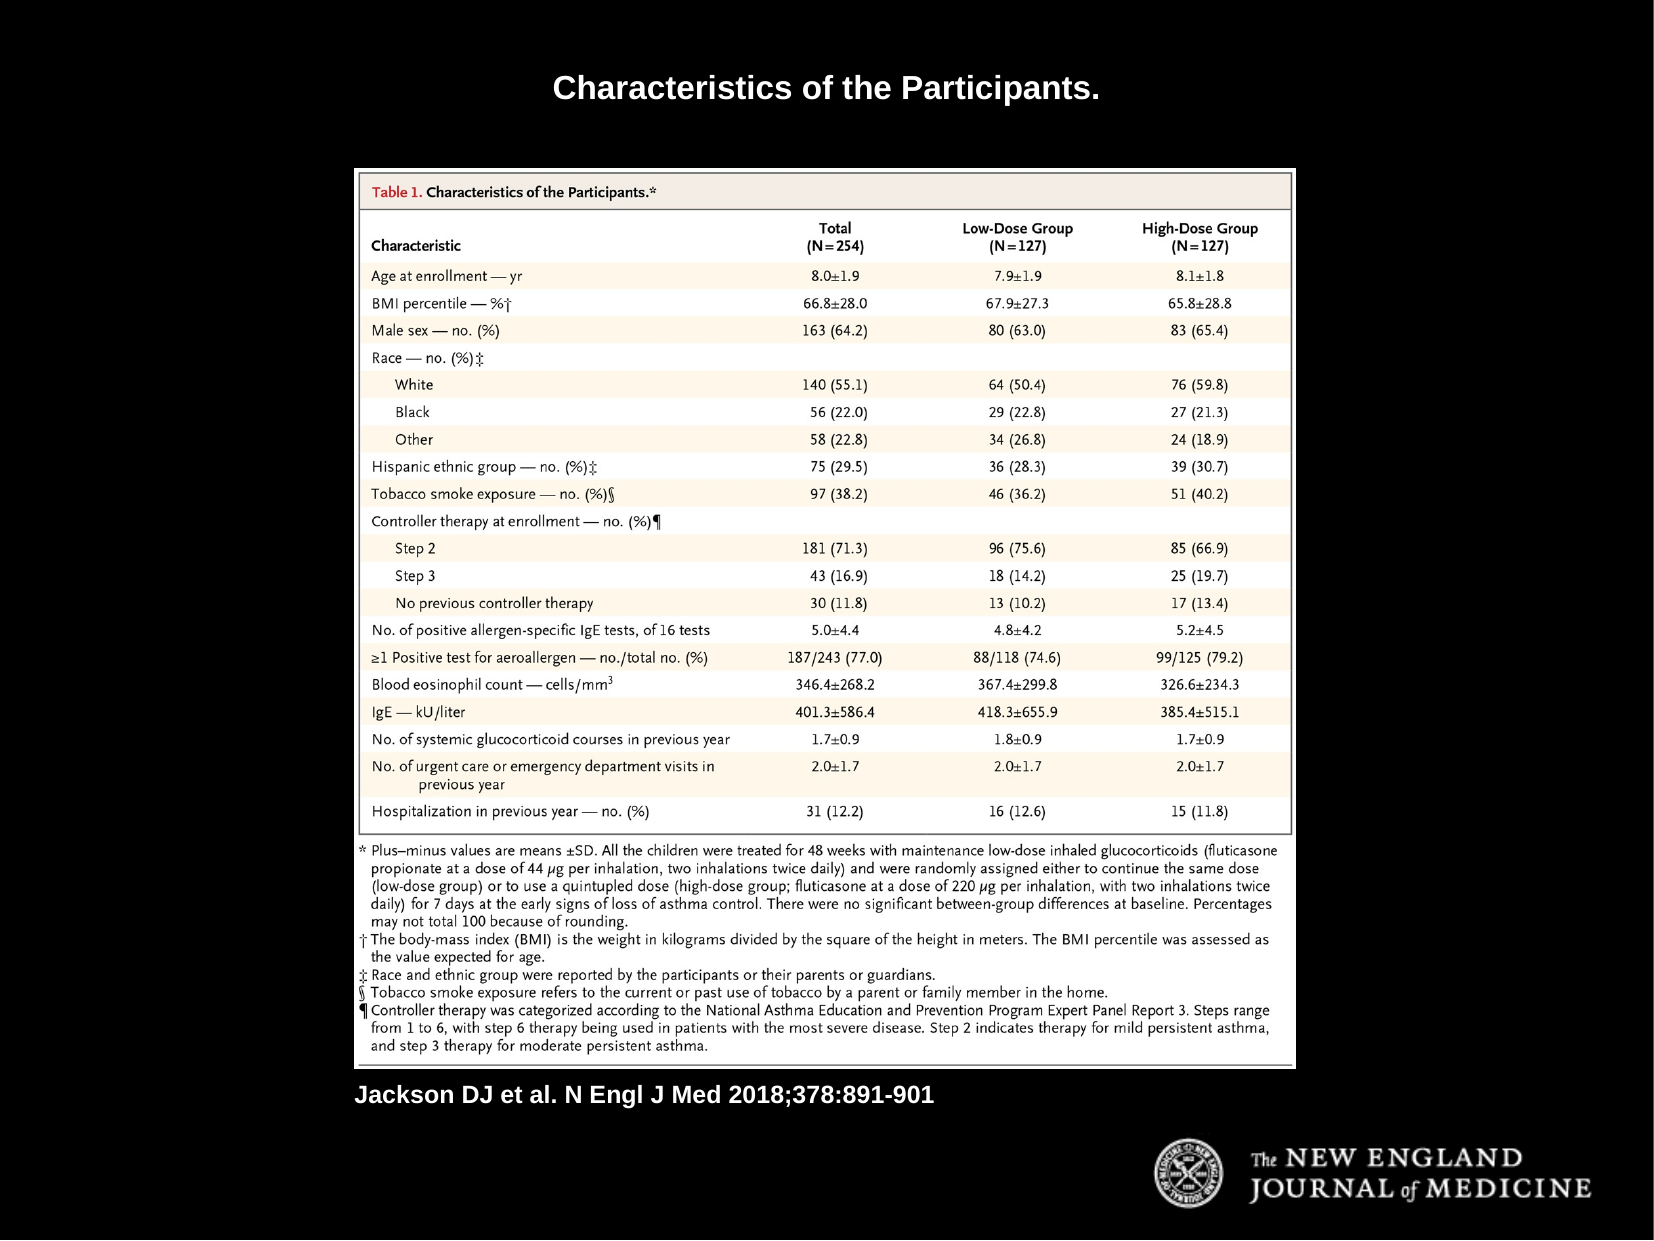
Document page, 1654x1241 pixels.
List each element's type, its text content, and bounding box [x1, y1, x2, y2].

picture [354, 168, 1296, 1069]
text_box Characteristics of the Participants. [58, 69, 1596, 108]
text_box Jackson DJ et al. N Engl J Med 2018;378:891-901 [354, 1079, 1296, 1109]
picture [1141, 1133, 1606, 1213]
